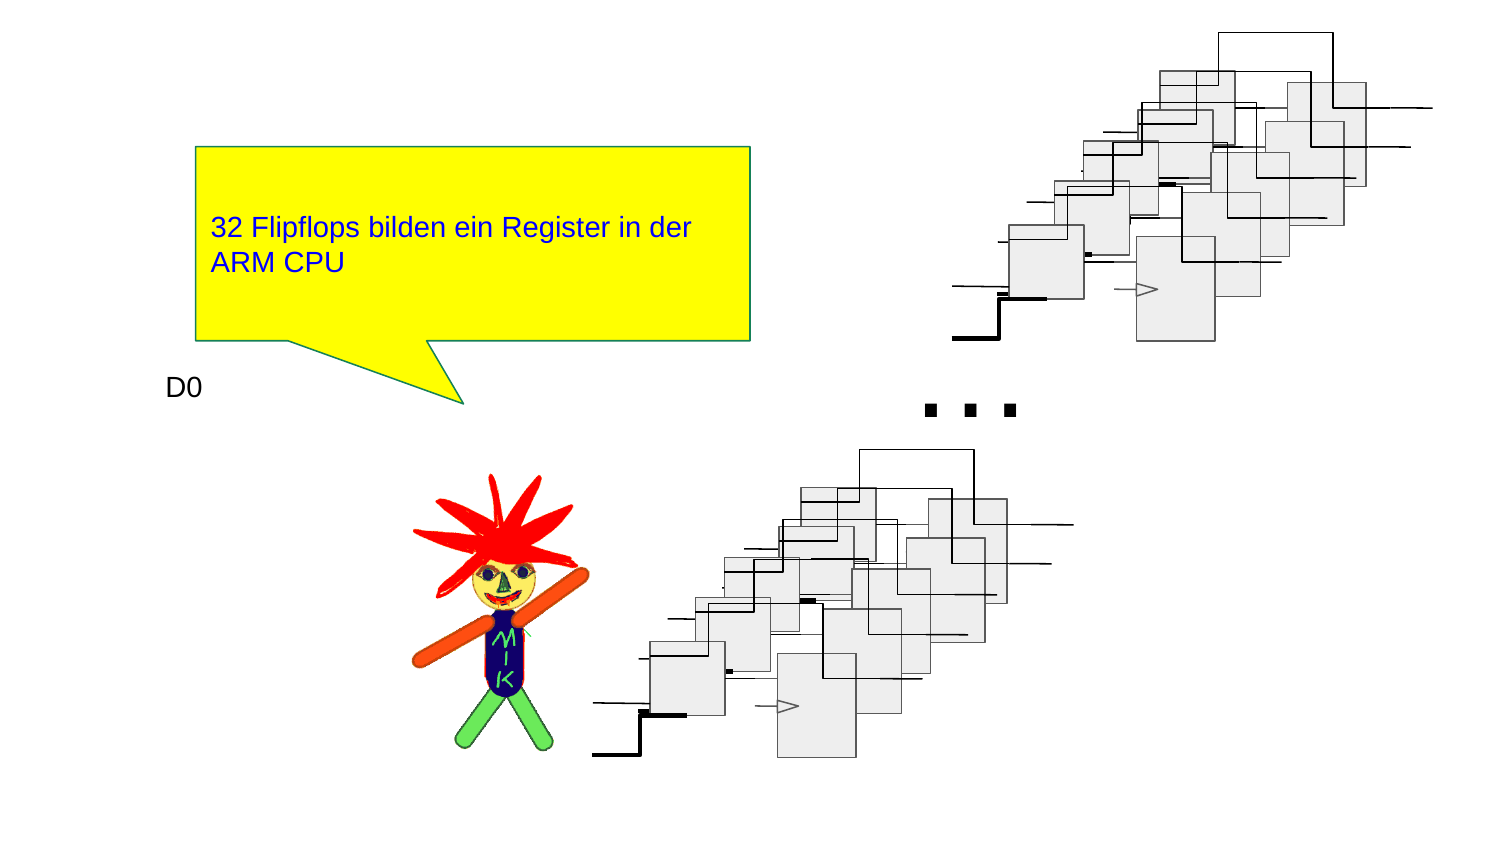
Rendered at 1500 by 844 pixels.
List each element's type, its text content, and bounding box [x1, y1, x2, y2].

picture [393, 466, 601, 758]
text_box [951, 32, 1433, 341]
text_box D0 [150, 352, 287, 422]
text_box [592, 449, 1074, 758]
text_box … [893, 277, 1138, 500]
text_box 32 Flipflops bilden ein Register in der ARM CPU [195, 146, 751, 404]
